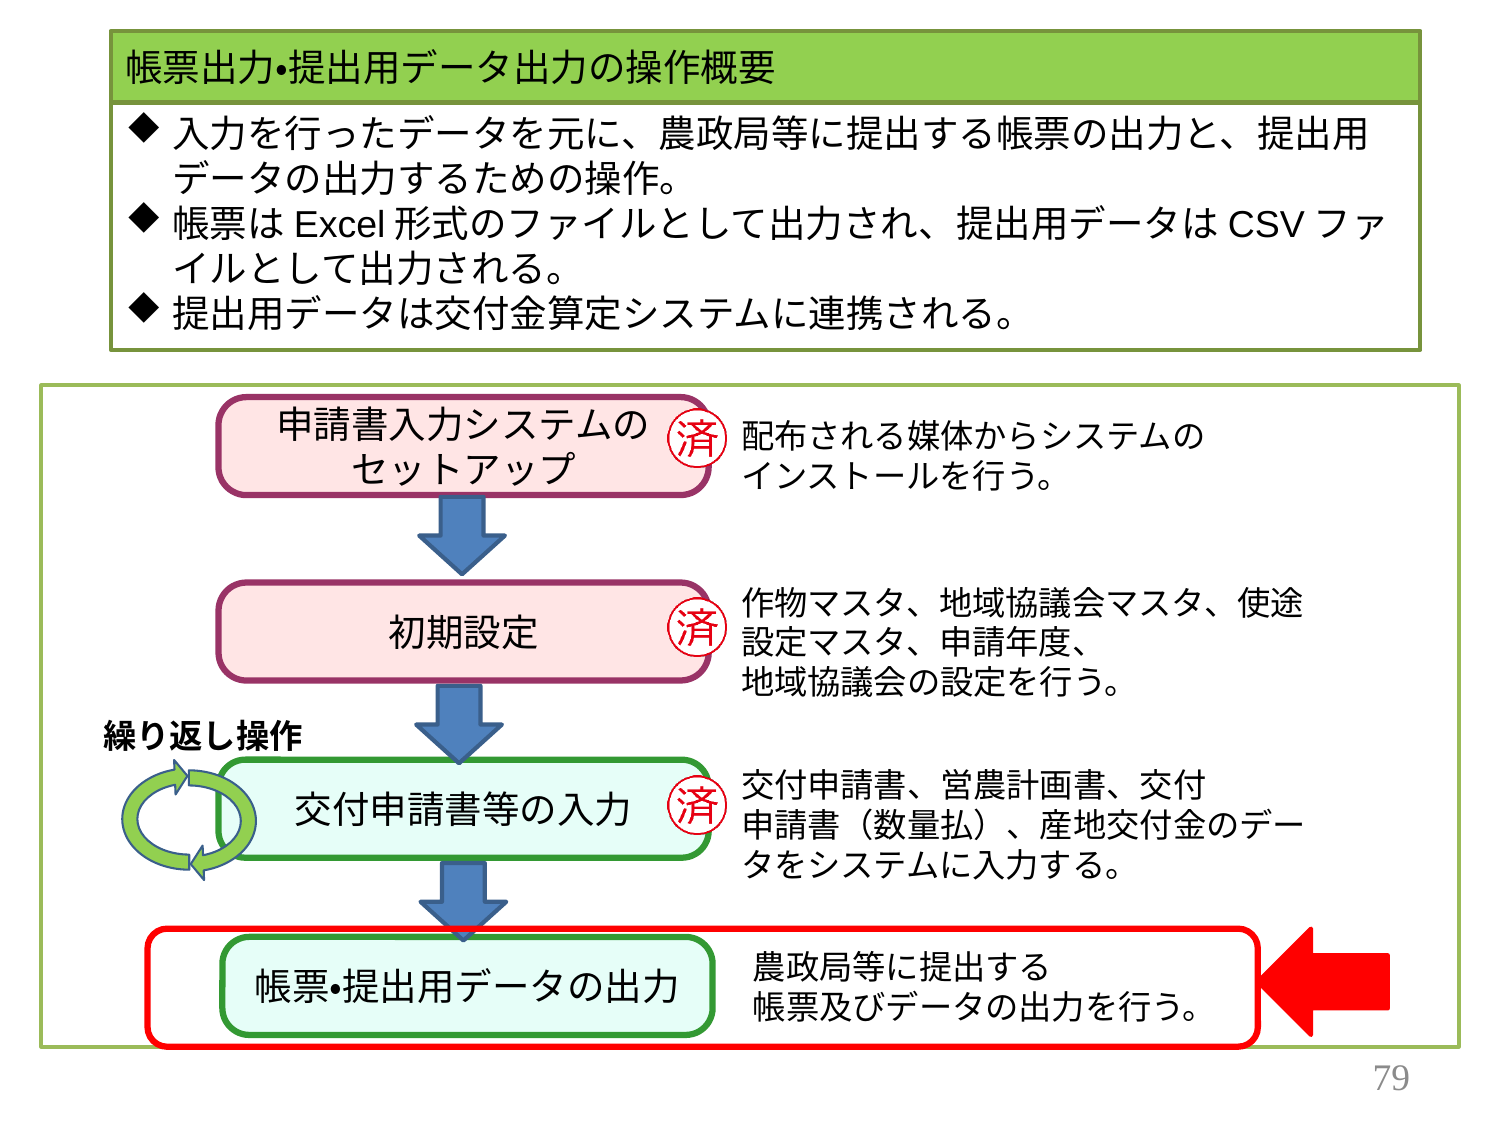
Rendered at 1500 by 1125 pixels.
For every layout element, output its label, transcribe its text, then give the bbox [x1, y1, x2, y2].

slide_number 78 [1074, 1049, 1425, 1106]
picture [666, 408, 727, 469]
picture [666, 774, 727, 835]
picture [666, 597, 727, 658]
text_box [1260, 926, 1390, 1037]
text_box [39, 383, 1461, 1049]
text_box [145, 926, 1260, 1049]
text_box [110, 30, 1421, 351]
